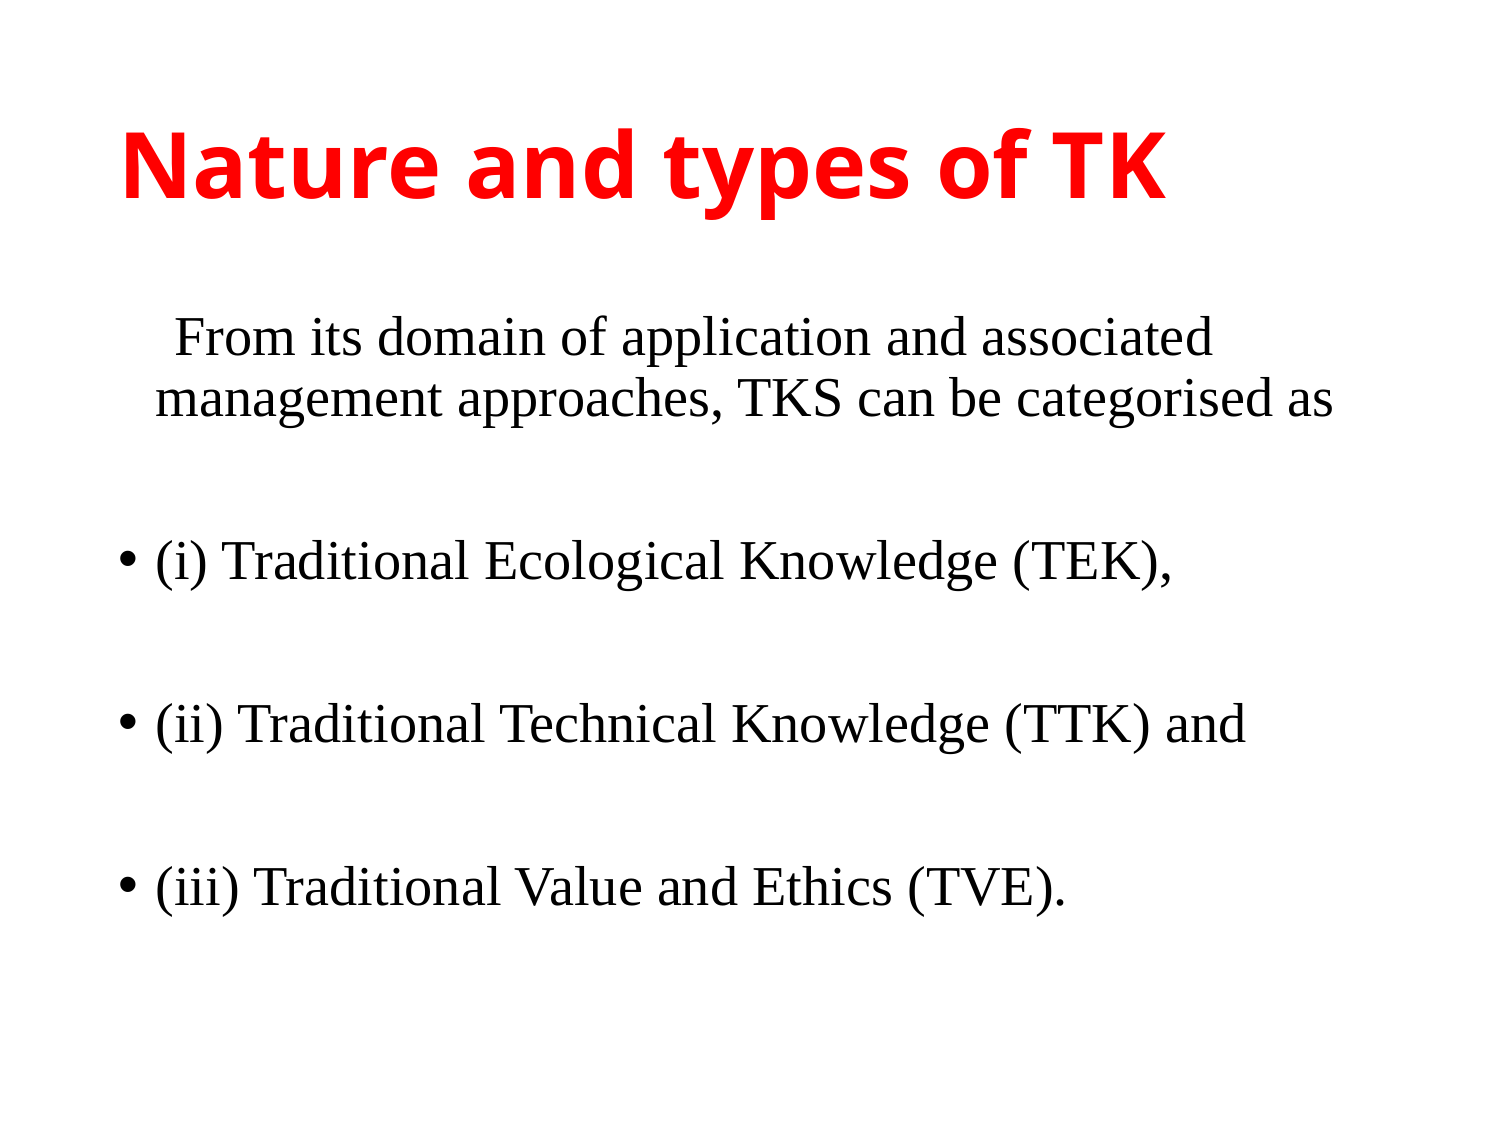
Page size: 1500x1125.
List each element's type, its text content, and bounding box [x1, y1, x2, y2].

list From its domain of application and associated management approaches, TKS can be categorised as (i) Traditional Ecological Knowledge (TEK), (ii) Traditional Technical Knowledge (TTK) and (iii) Traditional Value and Ethics (TVE). [103, 299, 1397, 1014]
title Nature and types of TK [103, 59, 1397, 278]
